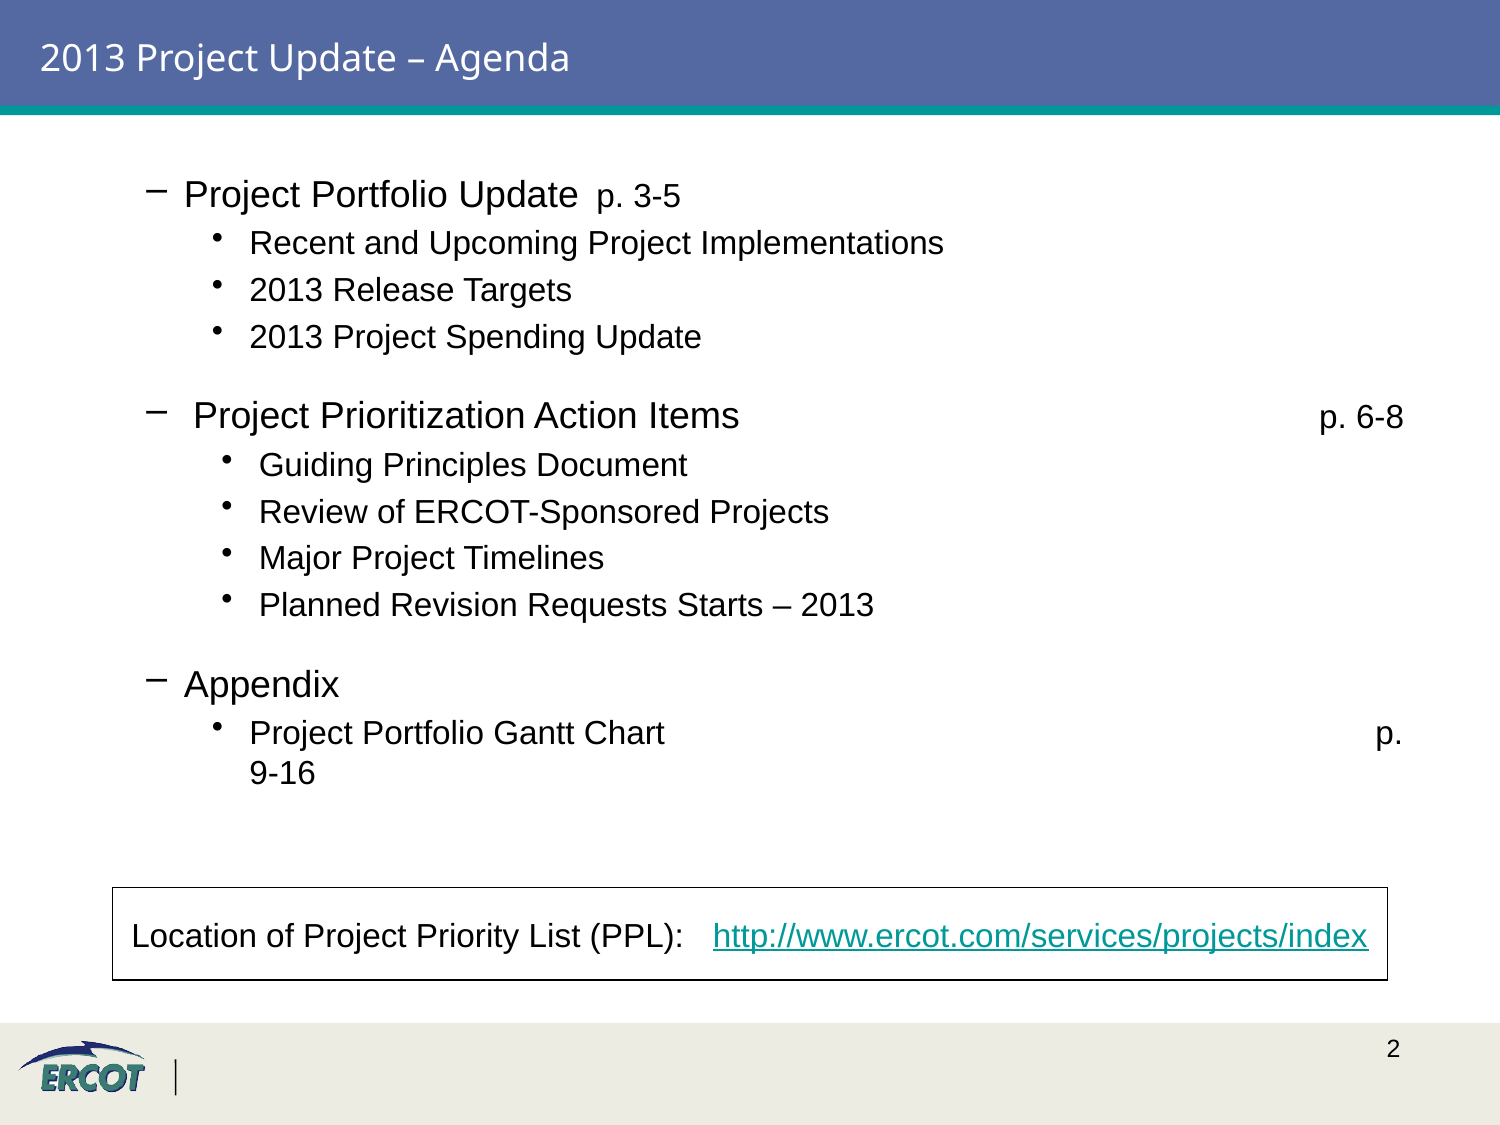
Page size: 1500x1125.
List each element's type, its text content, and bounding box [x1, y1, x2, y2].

title 2013 Project Update – Agenda [24, 0, 1013, 113]
text_box Location of Project Priority List (PPL): http://www.ercot.com/services/projects/index [112, 887, 1388, 980]
picture [10, 1031, 151, 1111]
list Project Portfolio Update p. 3-5 Recent and Upcoming Project Implementations 2013 Release Targets 2013 Project Spending Update Project Prioritization Action Items p. 6-8 Guiding Principles Document Review of ERCOT-Sponsored Projects Major Project Timelines Planned Revision Requests Starts – 2013 Appendix Project Portfolio Gantt Chart p. 9-16 [75, 162, 1450, 863]
